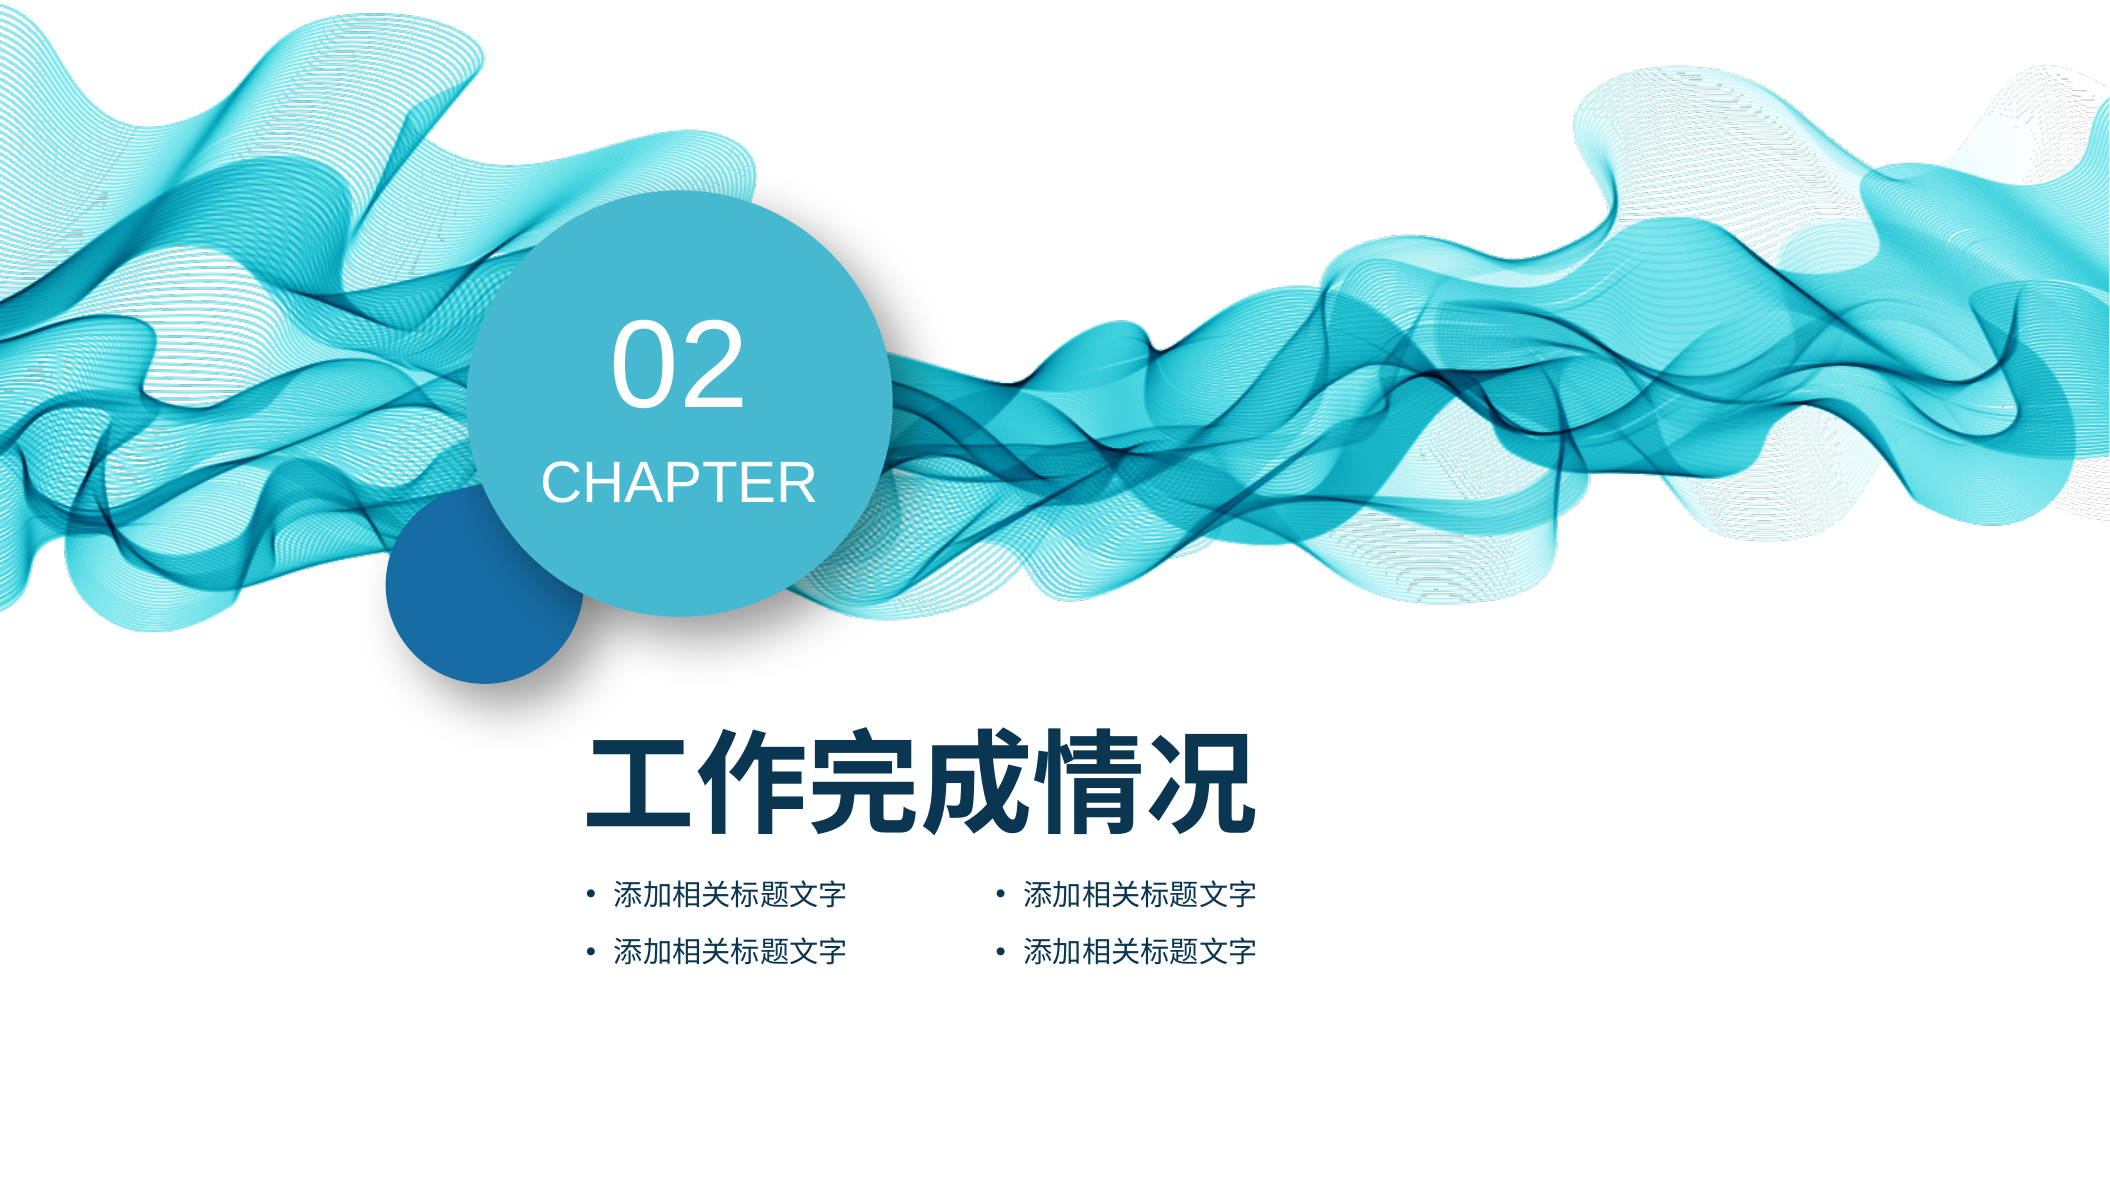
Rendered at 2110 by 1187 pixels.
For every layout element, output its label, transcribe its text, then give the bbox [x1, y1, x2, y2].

text_box 工作完成情况 [582, 712, 1319, 848]
picture [0, 0, 2110, 650]
text_box [408, 650, 561, 685]
text_box 添加相关标题文字 [980, 926, 1281, 976]
text_box 添加相关标题文字 [980, 868, 1281, 919]
text_box 添加相关标题文字 [571, 868, 871, 919]
text_box 添加相关标题文字 [571, 926, 871, 976]
